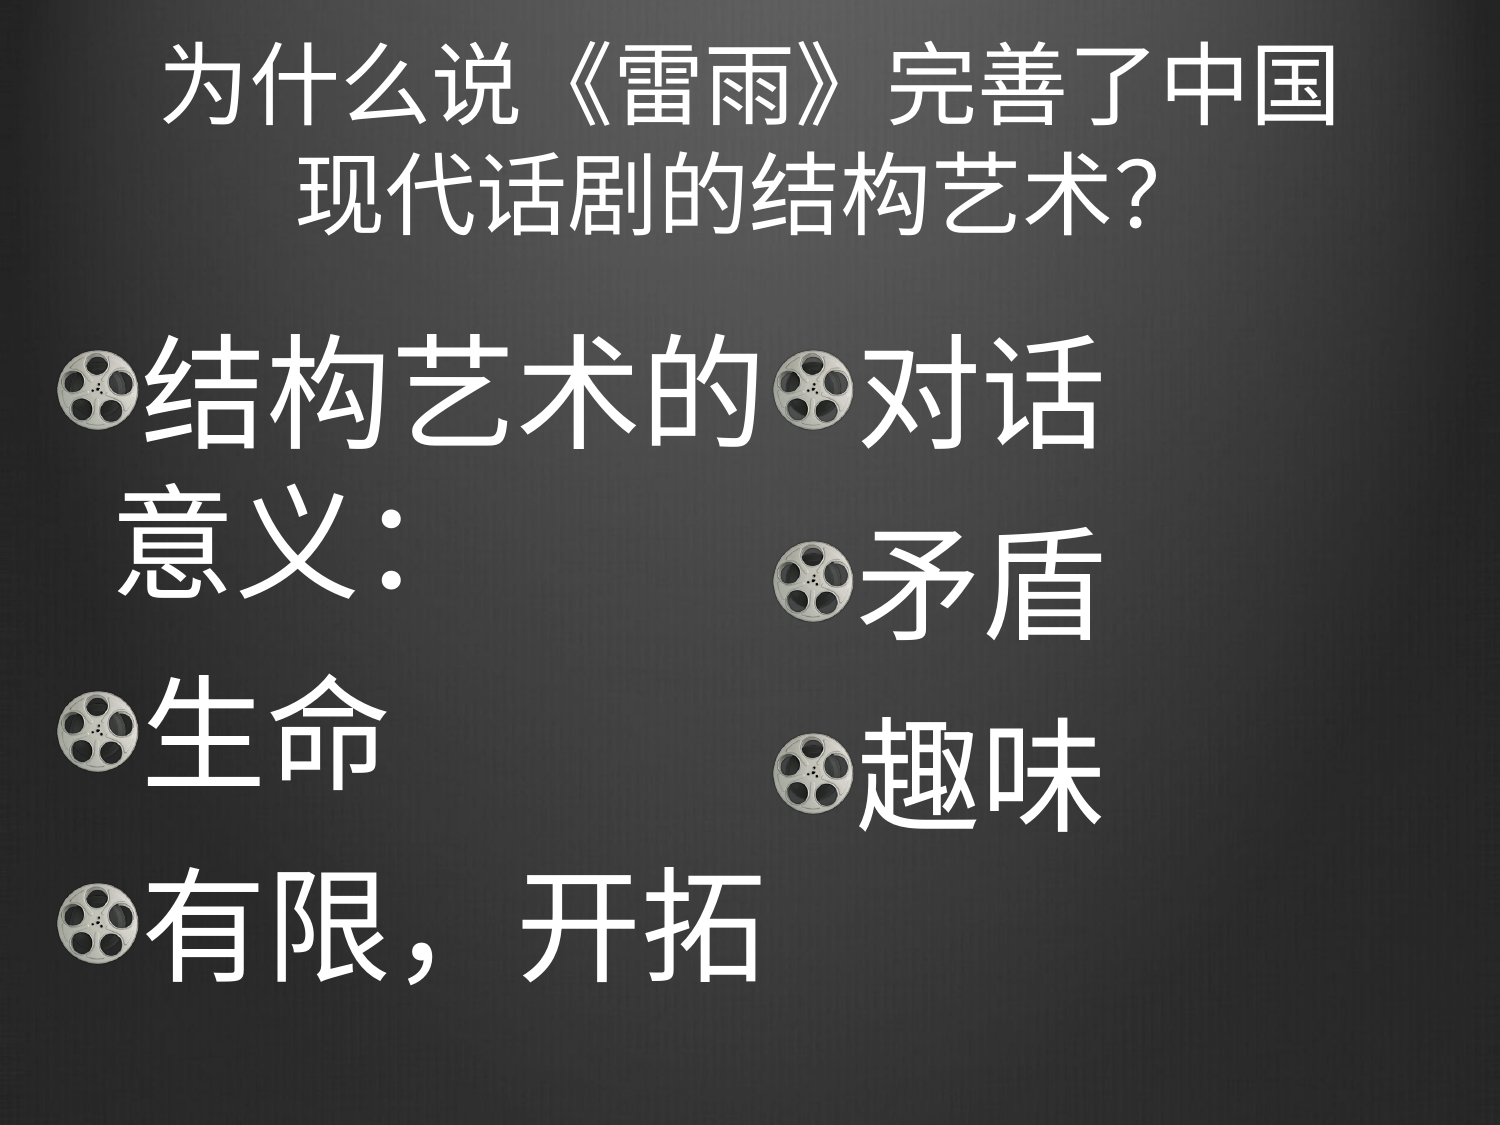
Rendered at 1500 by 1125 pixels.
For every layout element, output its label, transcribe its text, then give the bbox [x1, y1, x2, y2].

picture [769, 536, 857, 625]
picture [53, 878, 142, 967]
picture [769, 345, 857, 433]
picture [53, 686, 142, 775]
picture [769, 728, 857, 817]
title 为什么说《雷雨》完善了中国现代话剧的结构艺术？ [112, 19, 1388, 255]
picture [53, 345, 142, 433]
list 结构艺术的意义： 生命 有限，开拓 对话 矛盾 趣味 [38, 306, 1500, 1089]
